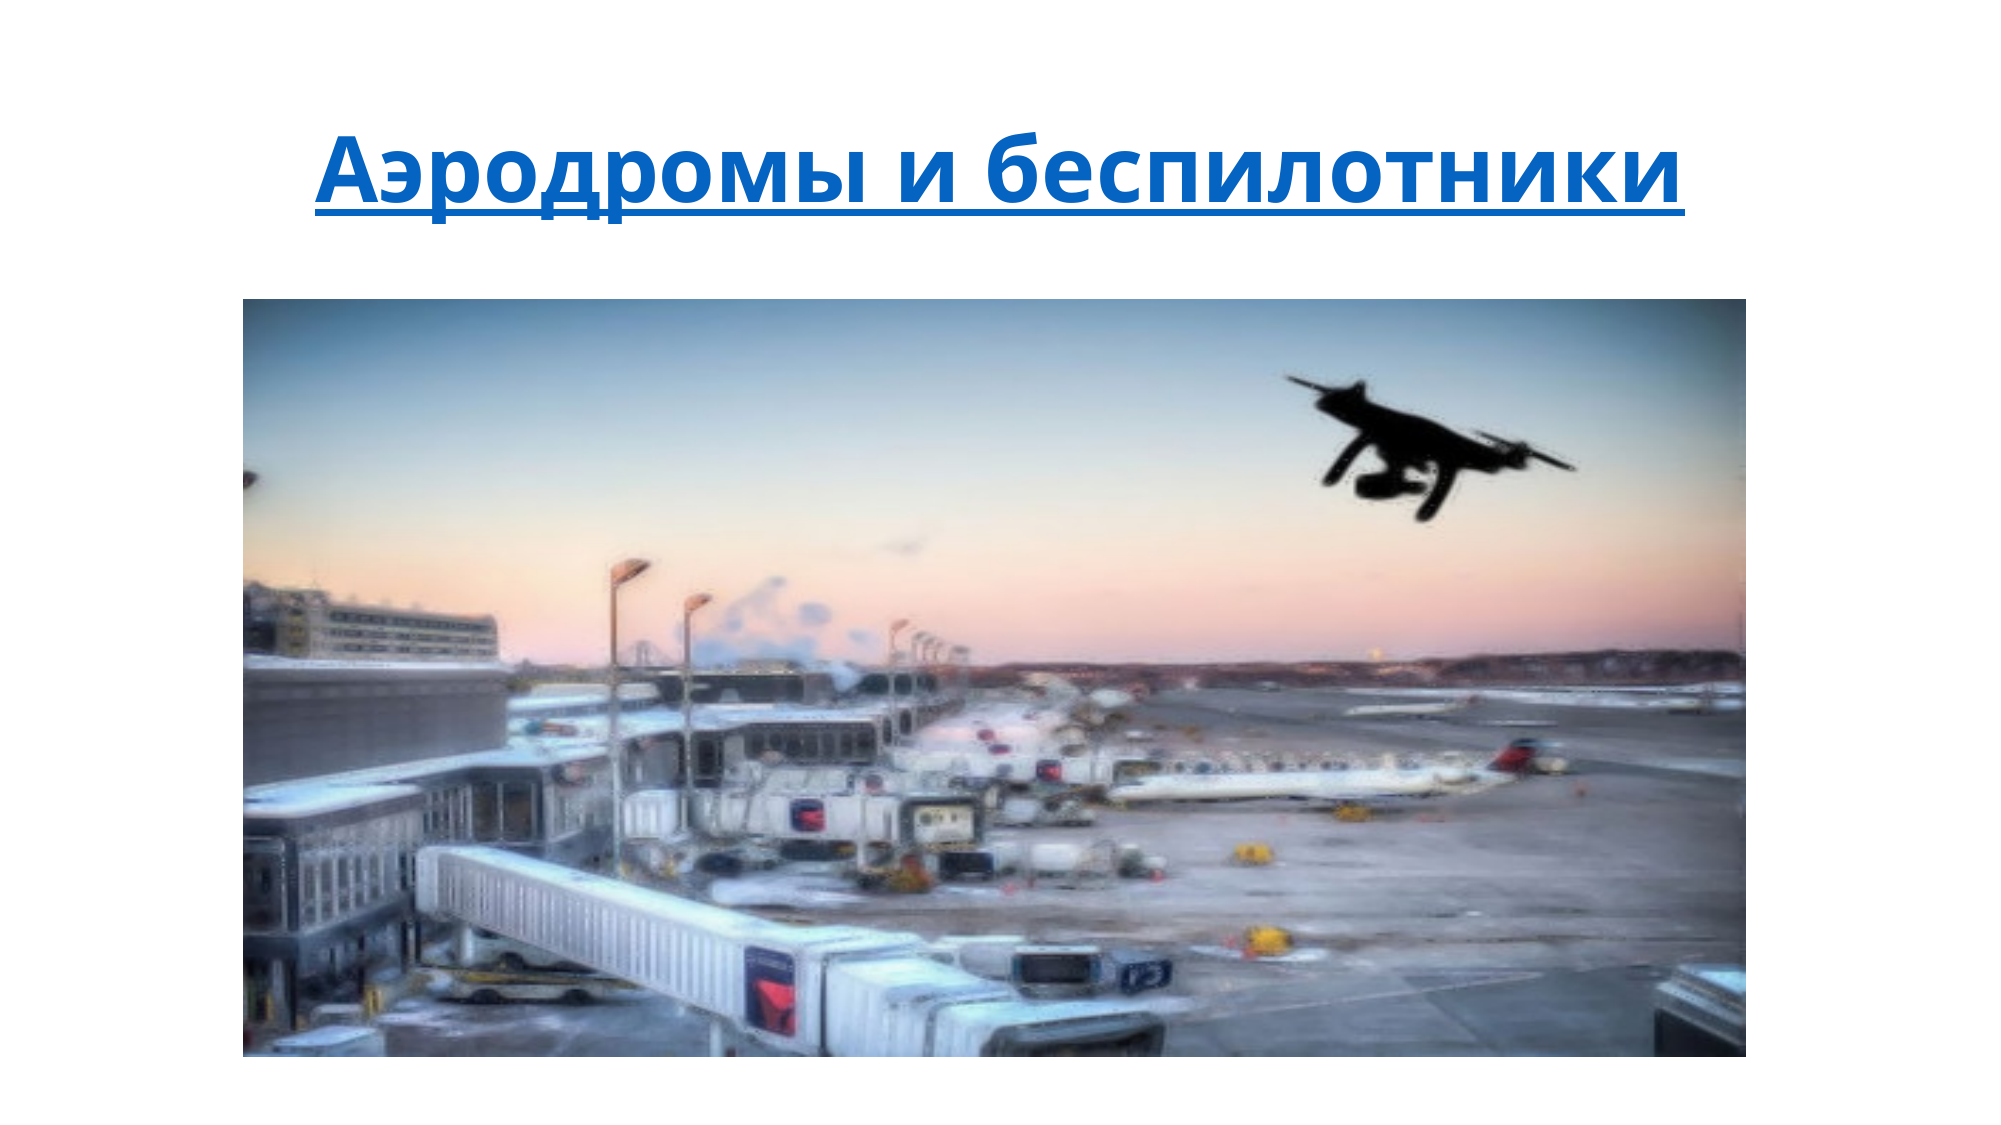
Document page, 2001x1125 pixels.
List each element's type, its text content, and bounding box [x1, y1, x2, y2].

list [243, 299, 1746, 1057]
title Аэродромы и беспилотники [137, 59, 1863, 278]
